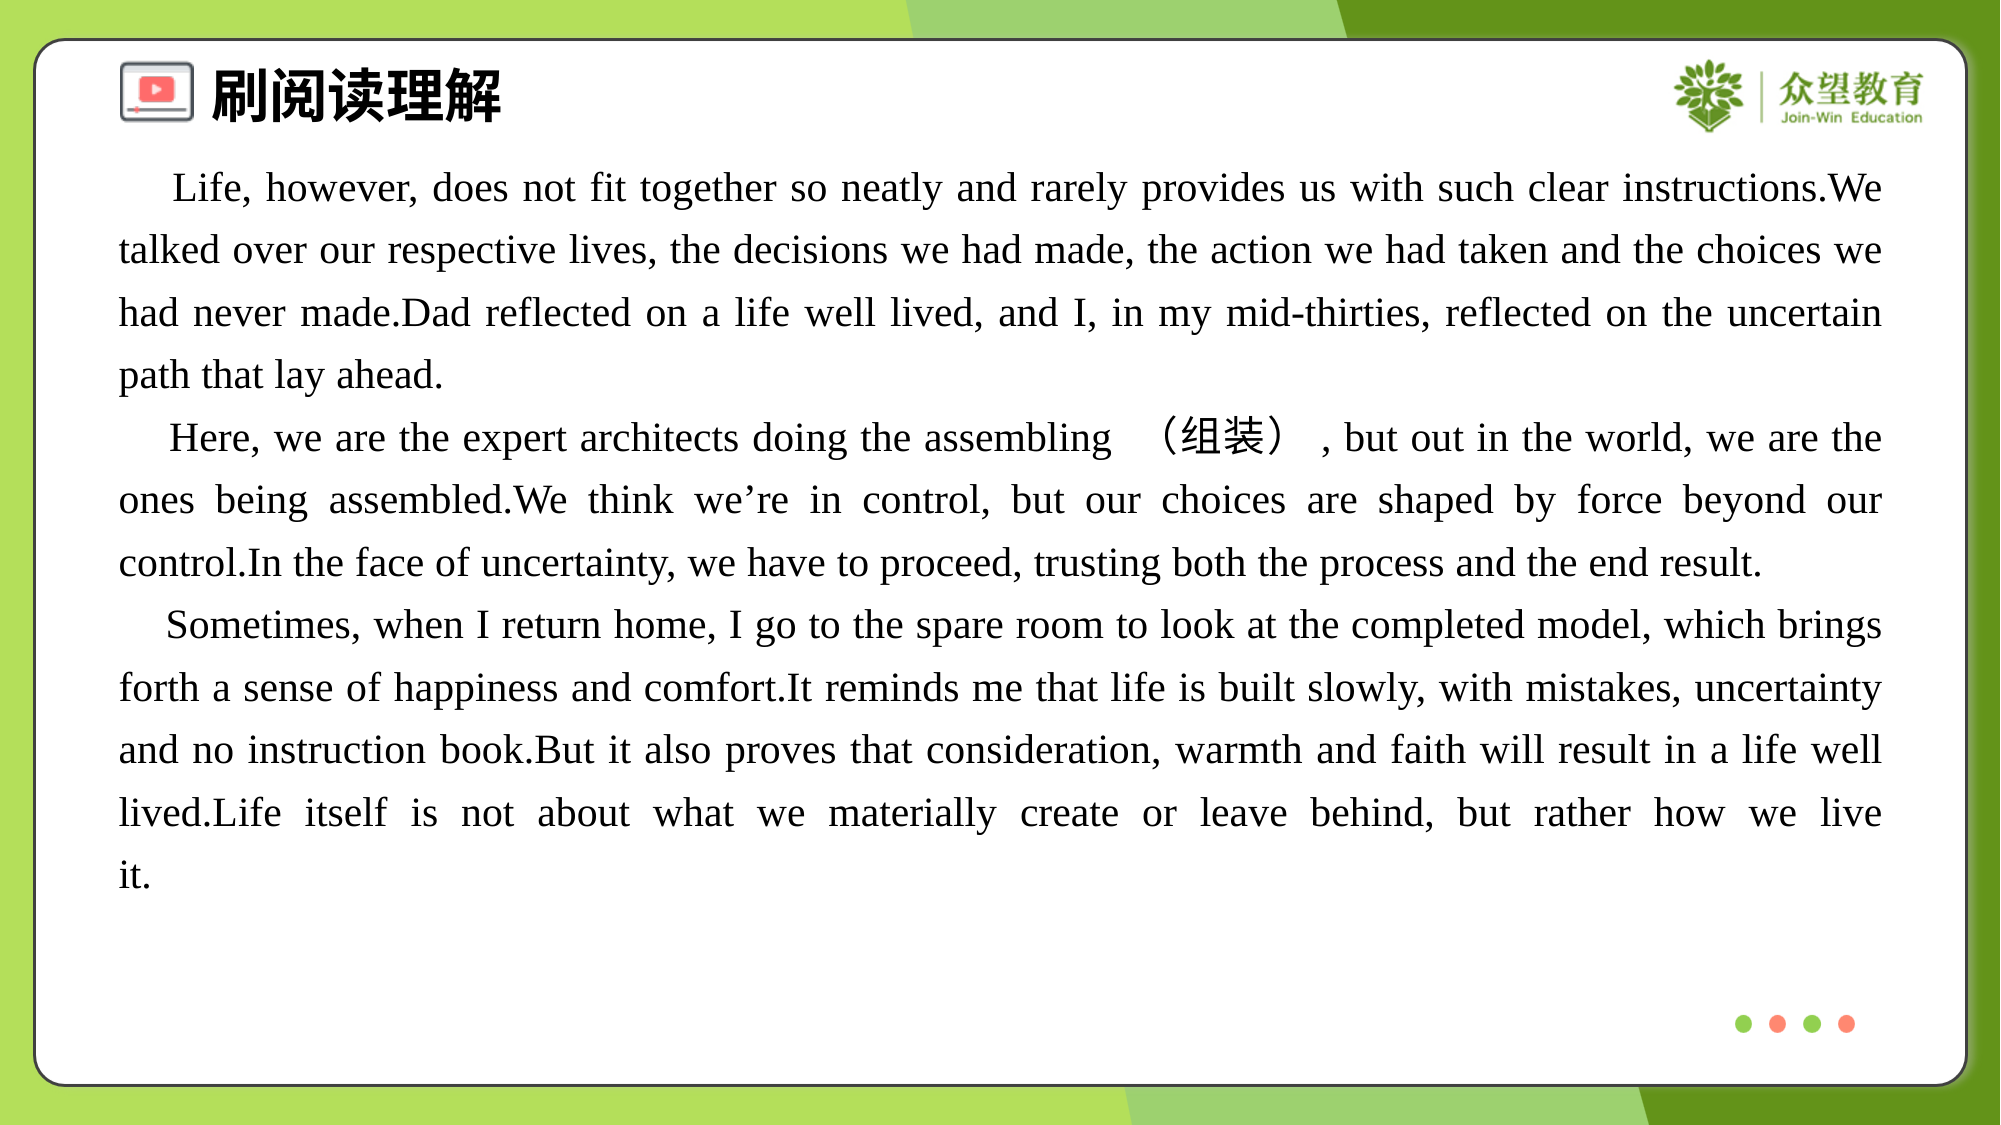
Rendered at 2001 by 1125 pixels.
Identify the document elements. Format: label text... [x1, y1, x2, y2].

text_box Life, however, does not fit together so neatly and rarely provides us with such clear instructions.We talked over our respective lives, the decisions we had made, the action we had taken and the choices we had never made.Dad reflected on a life well lived, and I, in my mid-thirties, reflected on the uncertain path that lay ahead. Here, we are the expert architects doing the assembling （组装）, but out in the world, we are the ones being assembled.We think we’re in control, but our choices are shaped by force beyond our control.In the face of uncertainty, we have to proceed, trusting both the process and the end result. Sometimes, when I return home, I go to the spare room to look at the completed model, which brings forth a sense of happiness and comfort.It reminds me that life is built slowly, with mistakes, uncertainty and no instruction book.But it also proves that consideration, warmth and faith will result in a life well lived.Life itself is not about what we materially create or leave behind, but rather how we live it.#1.6 [118, 146, 1883, 954]
picture [0, 0, 2000, 1125]
